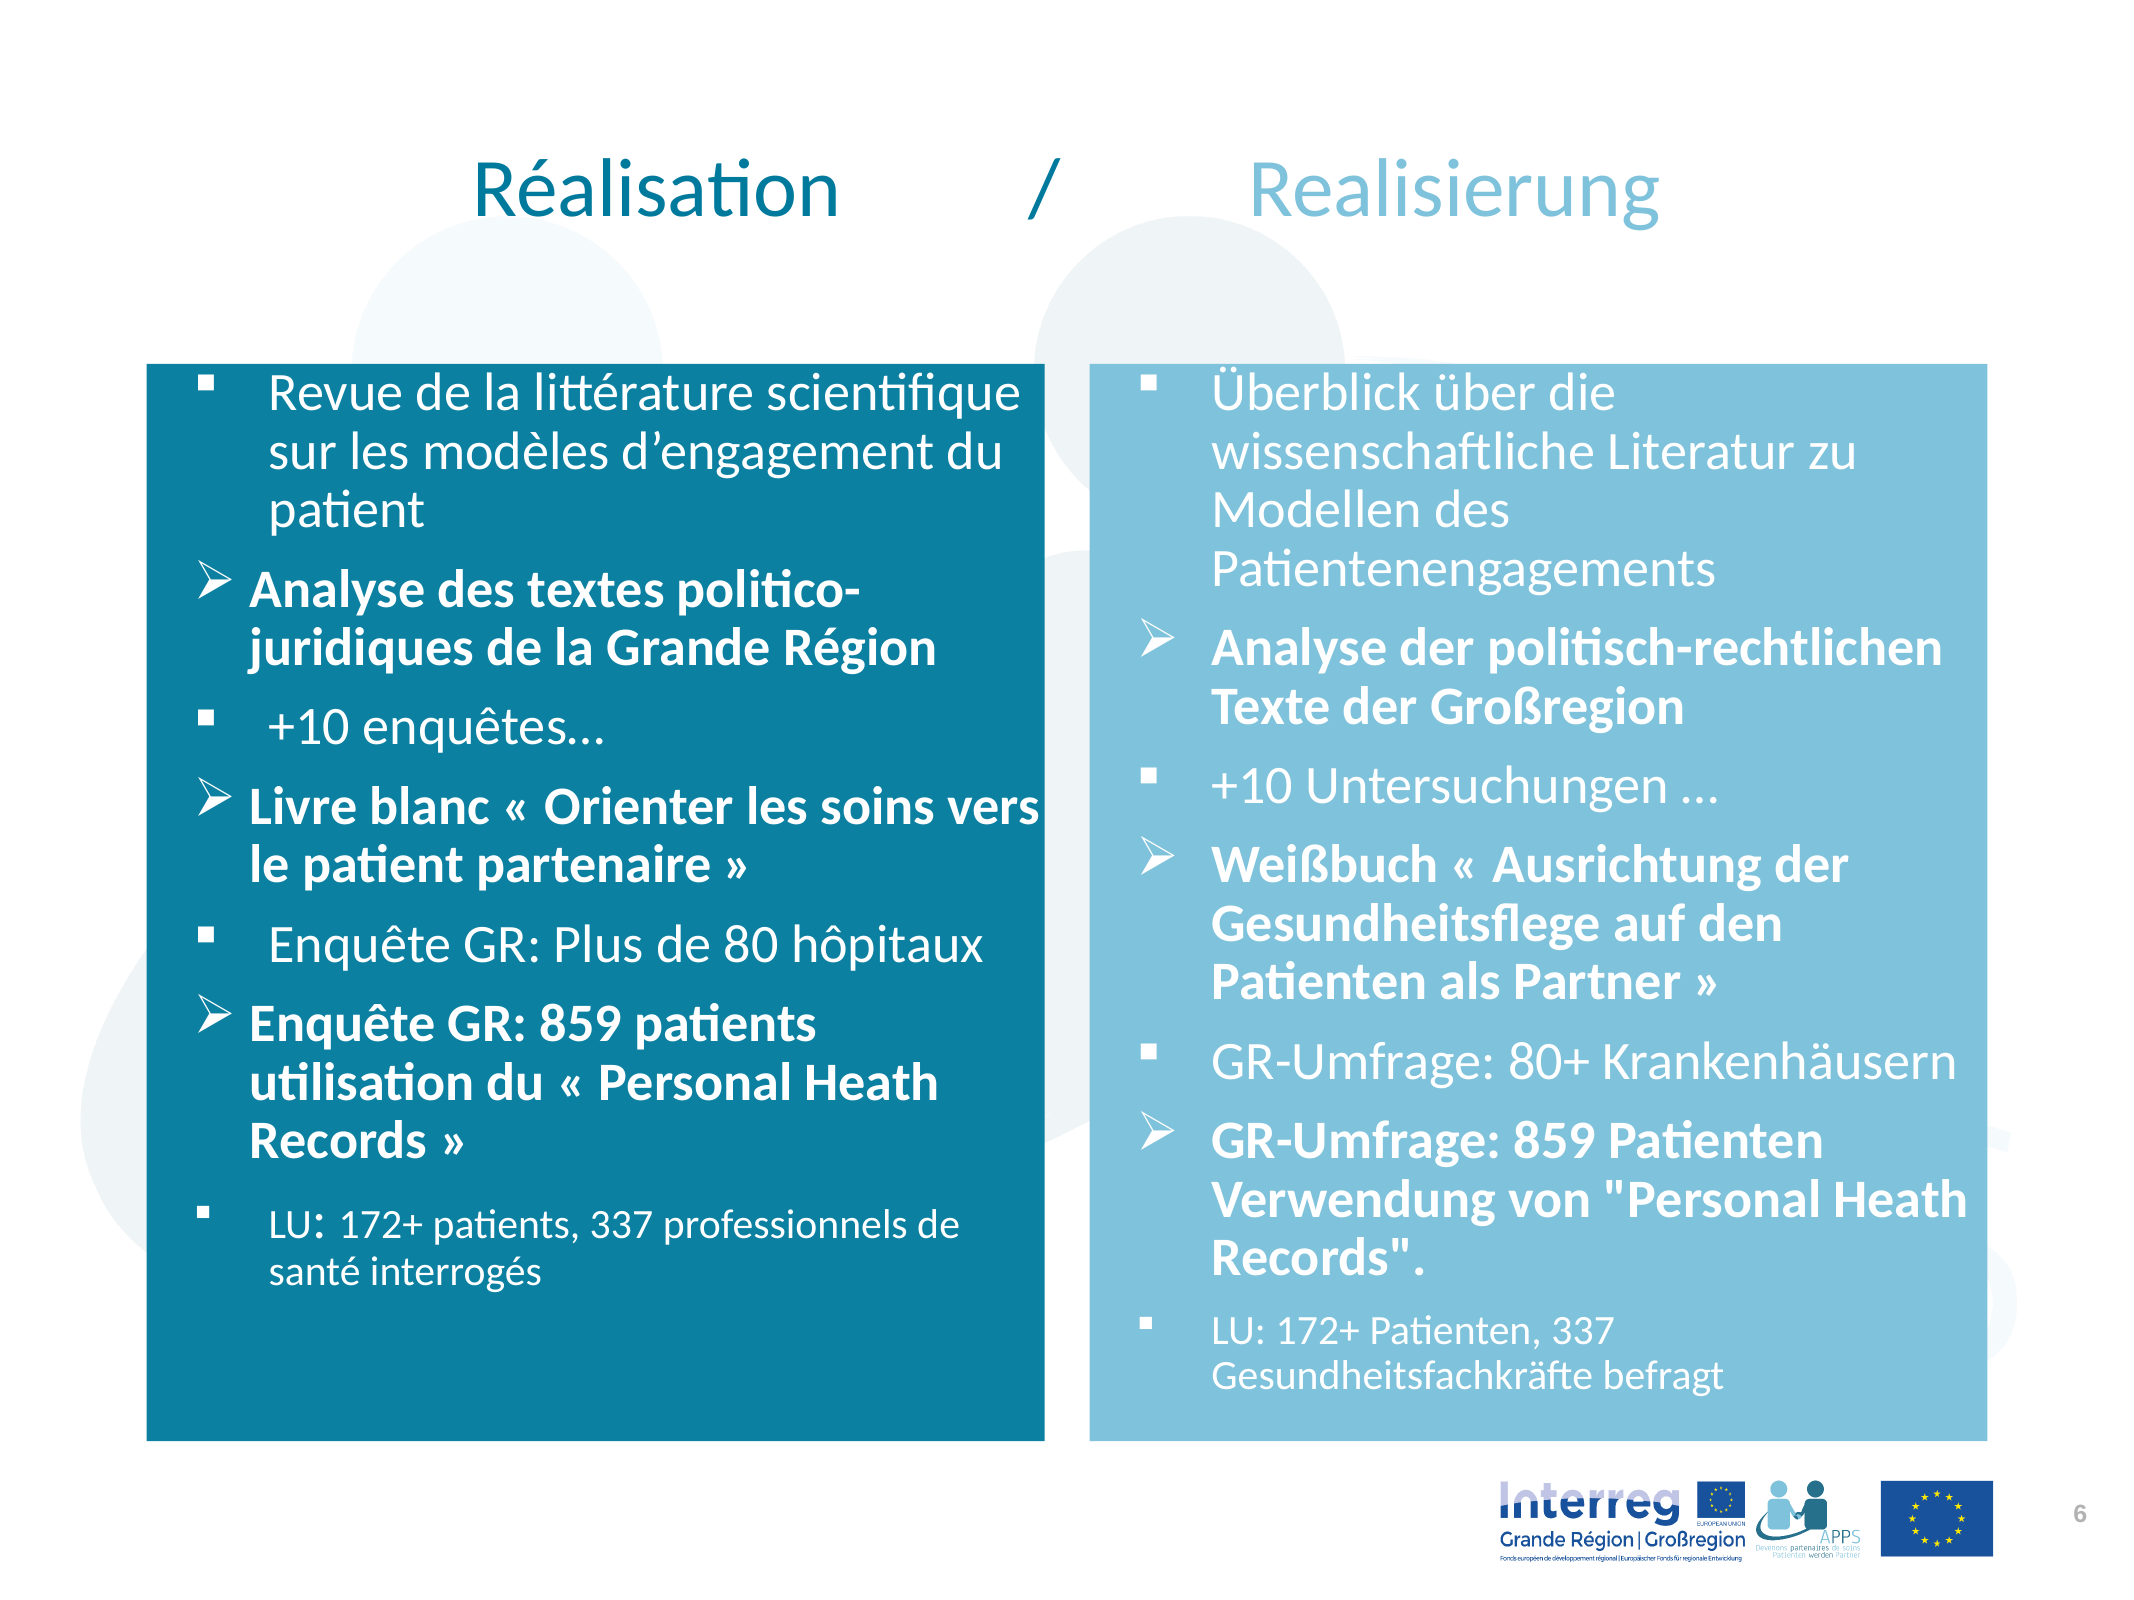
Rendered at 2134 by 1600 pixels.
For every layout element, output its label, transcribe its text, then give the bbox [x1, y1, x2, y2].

title Réalisation / Realisierung [146, 85, 1987, 295]
list Überblick über die wissenschaftliche Literatur zu Modellen des Patientenengagements Analyse der politisch-rechtlichen Texte der Großregion +10 Untersuchungen … Weißbuch « Ausrichtung der Gesundheitsflege auf den Patienten als Partner » GR-Umfrage: 80+ Krankenhäusern GR-Umfrage: 859 Patienten Verwendung von "Personal Heath Records". LU: 172+ Patienten, 337 Gesundheitsfachkräfte befragt [1089, 363, 1988, 1442]
list Revue de la littérature scientifique sur les modèles d’engagement du patient Analyse des textes politico-juridiques de la Grande Région +10 enquêtes… Livre blanc « Orienter les soins vers le patient partenaire » Enquête GR: Plus de 80 hôpitaux Enquête GR: 859 patients utilisation du « Personal Heath Records » LU: 172+ patients, 337 professionnels de santé interrogés [146, 363, 1045, 1442]
picture [27, 71, 2070, 1571]
slide_number 7 [1622, 1472, 2103, 1553]
